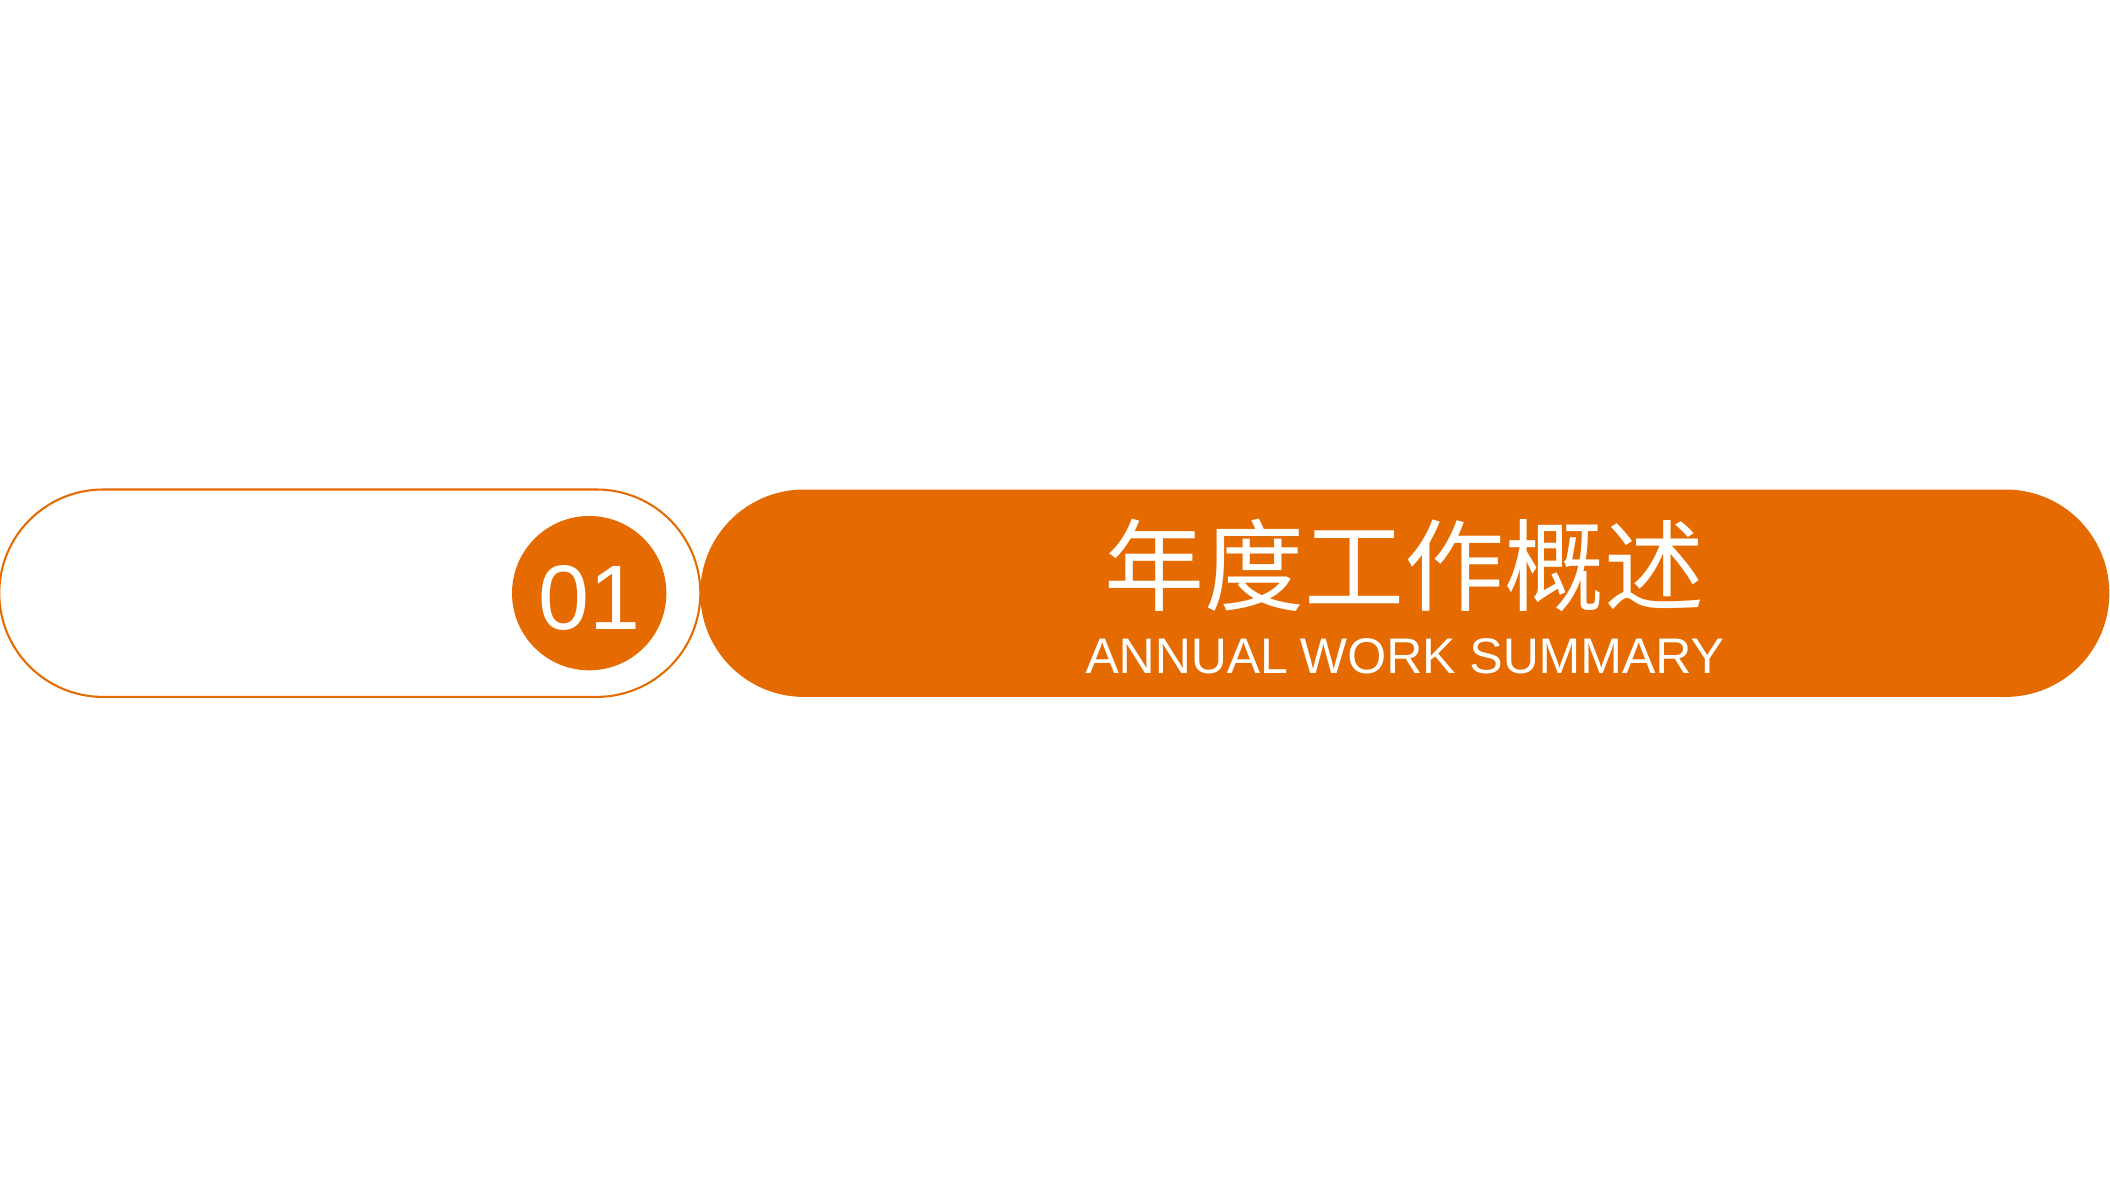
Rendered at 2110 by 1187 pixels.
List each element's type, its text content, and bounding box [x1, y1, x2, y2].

text_box [699, 488, 2110, 698]
text_box 01 [510, 514, 668, 672]
text_box [0, 488, 700, 698]
